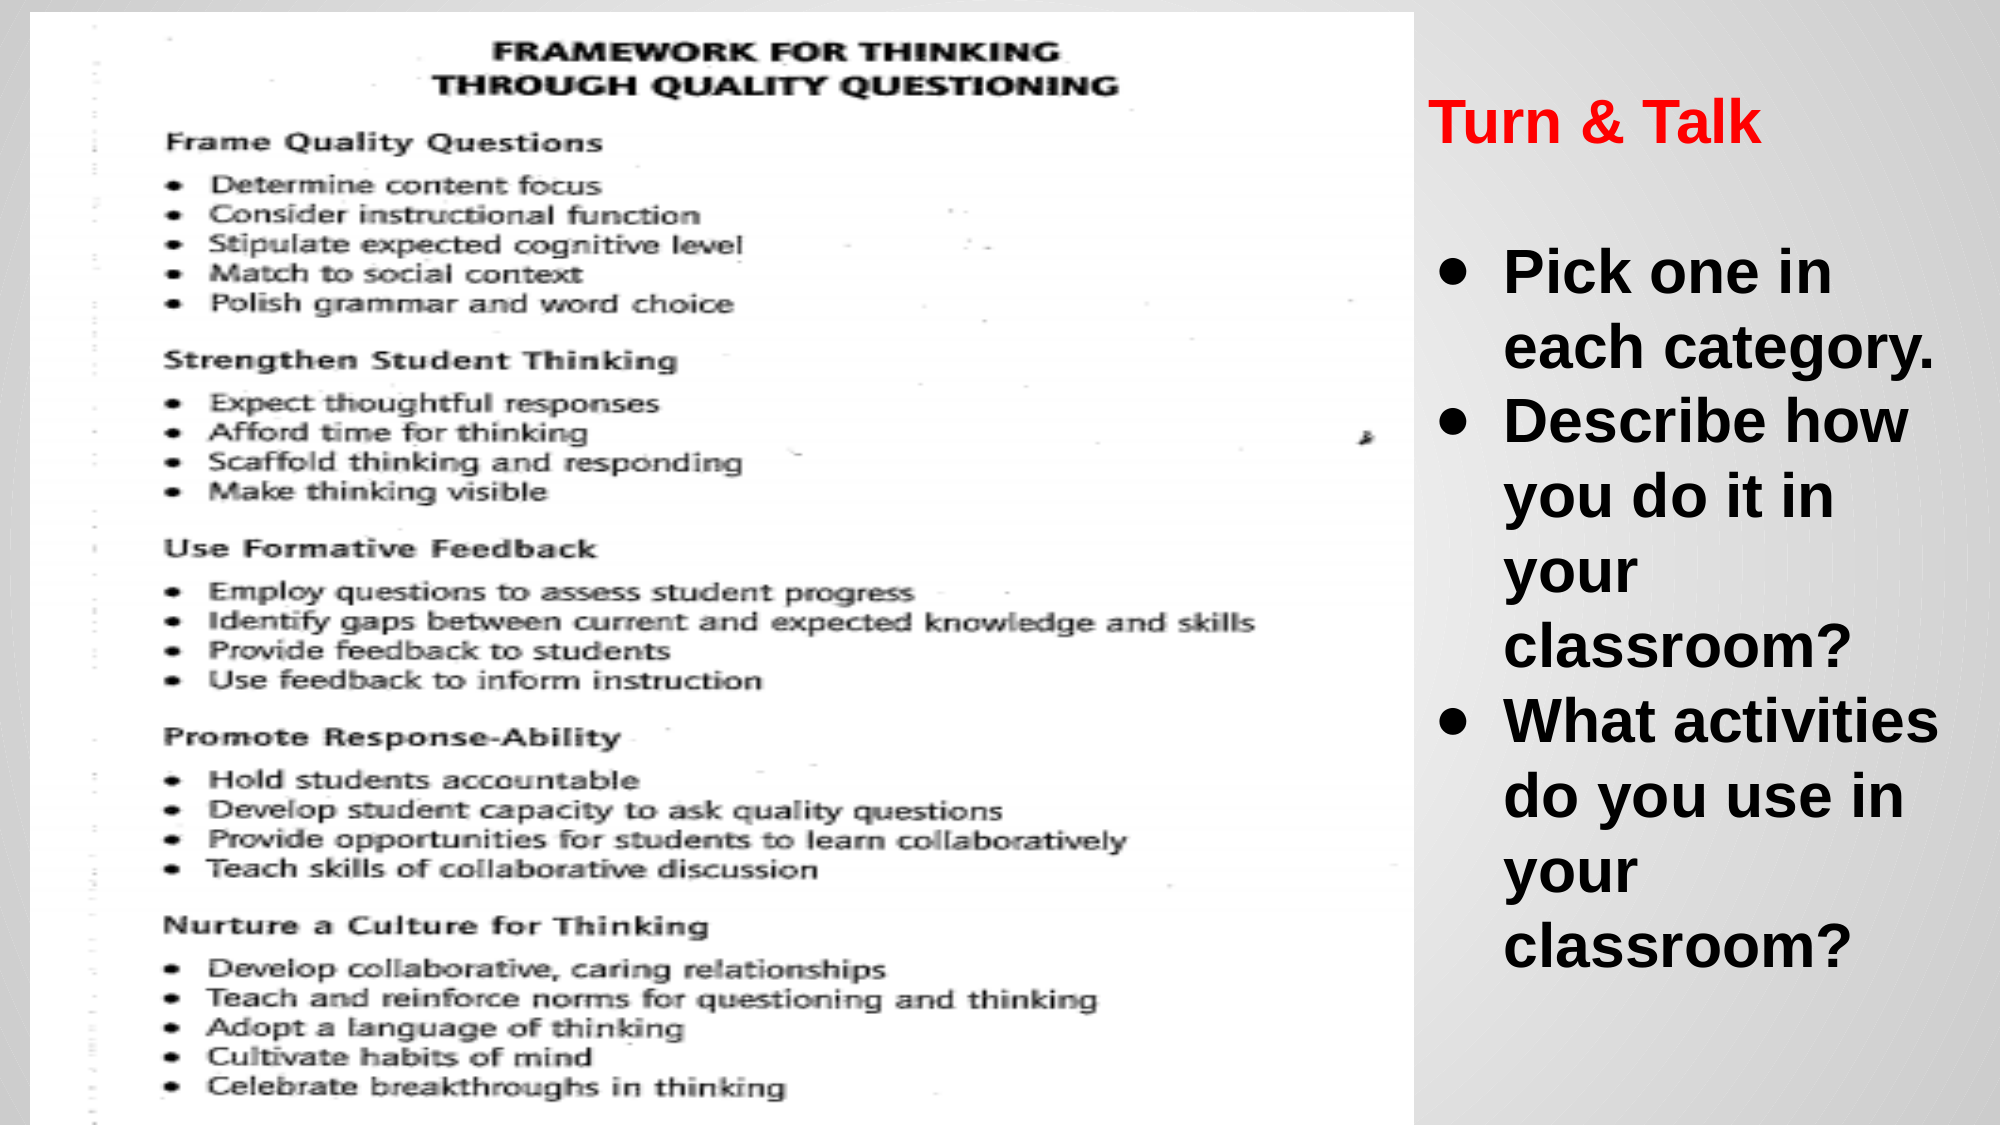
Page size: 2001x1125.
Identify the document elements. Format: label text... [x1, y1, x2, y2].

picture [30, 12, 1415, 1125]
text_box Turn & Talk Pick one in each category. Describe how you do it in your classroom? What activities do you use in your classroom? [1417, 65, 1987, 1083]
